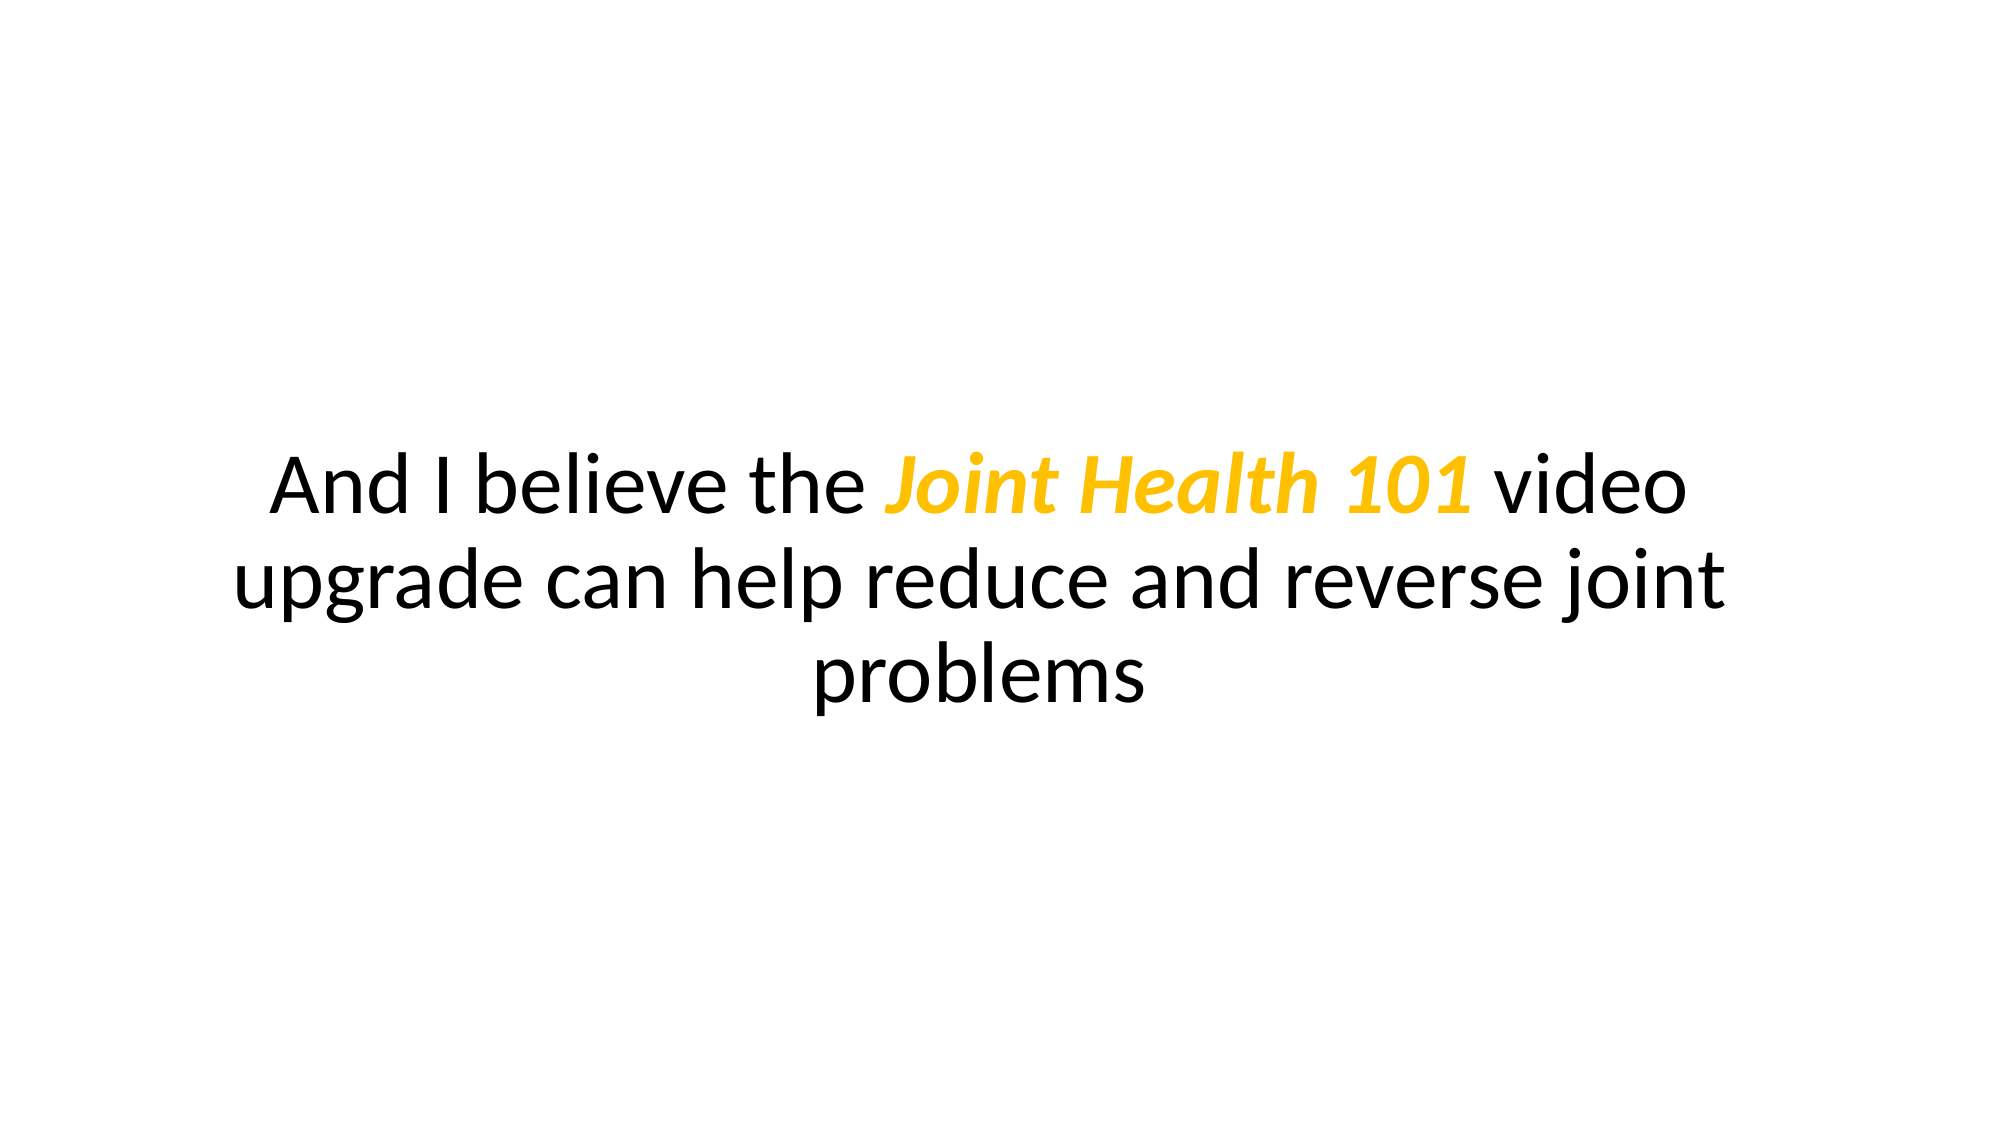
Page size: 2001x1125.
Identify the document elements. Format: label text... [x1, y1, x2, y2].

list And I believe the Joint Health 101 video upgrade can help reduce and reverse joint problems [116, 430, 1842, 1022]
